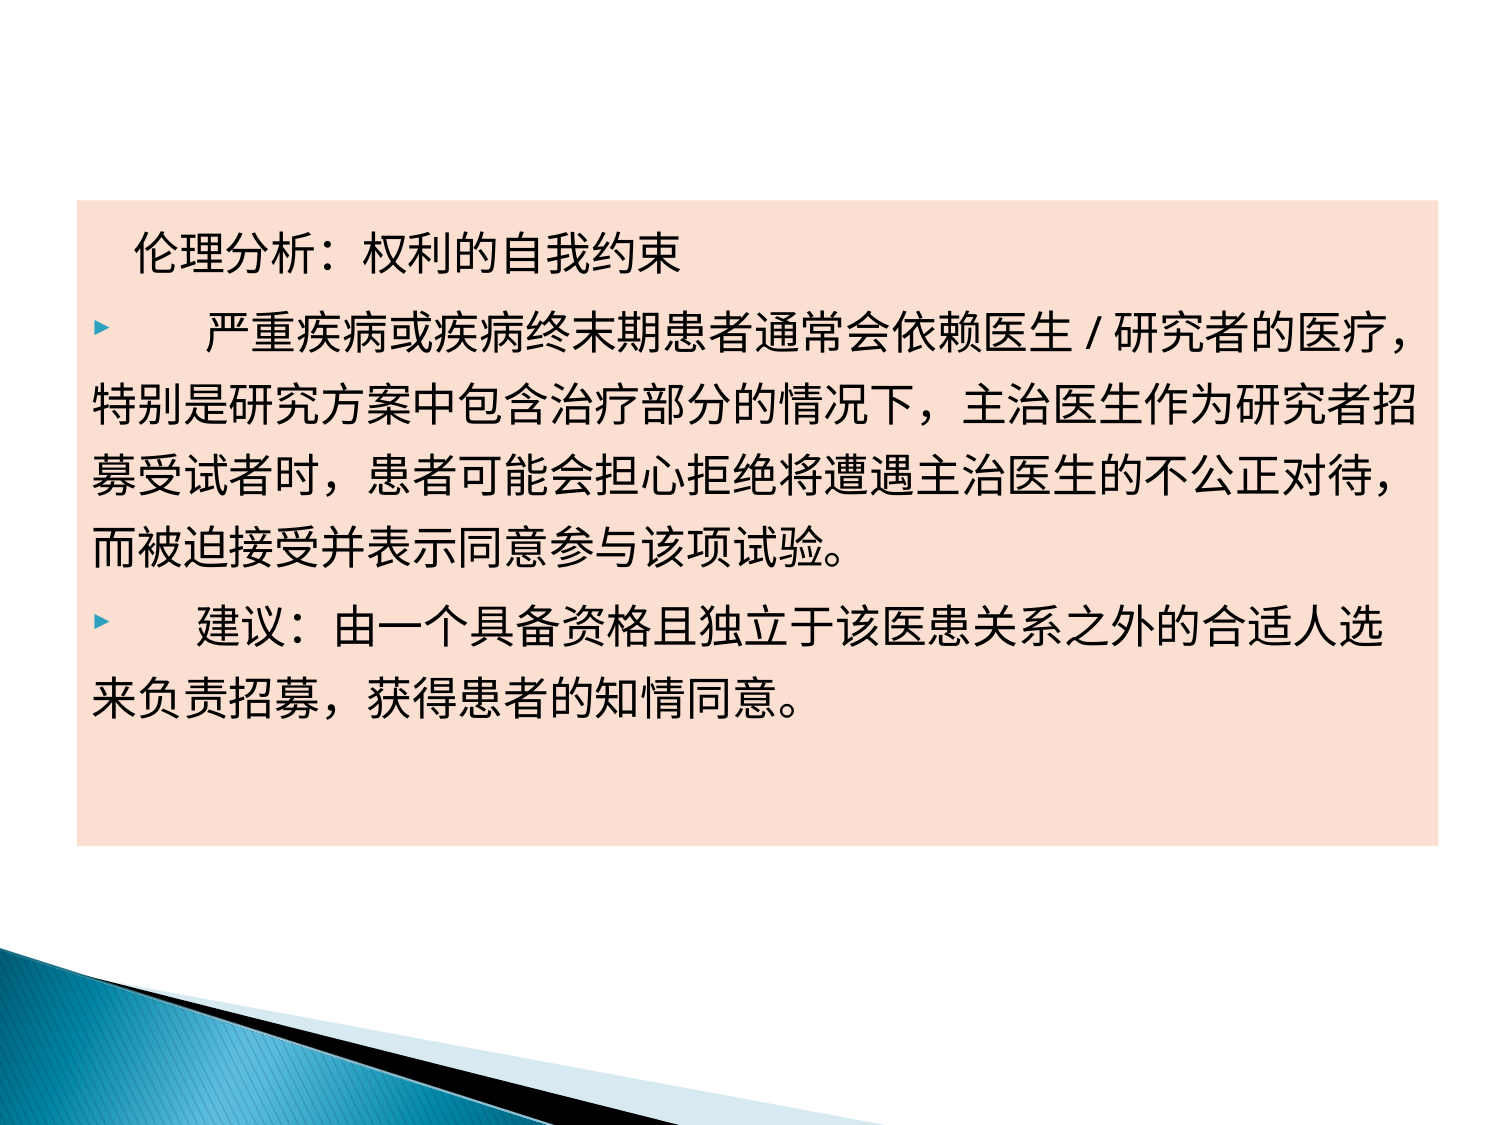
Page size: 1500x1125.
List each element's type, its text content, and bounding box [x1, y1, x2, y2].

picture [0, 946, 559, 1125]
list 伦理分析：权利的自我约束 严重疾病或疾病终末期患者通常会依赖医生/研究者的医疗，特别是研究方案中包含治疗部分的情况下，主治医生作为研究者招募受试者时，患者可能会担心拒绝将遭遇主治医生的不公正对待，而被迫接受并表示同意参与该项试验。 建议：由一个具备资格且独立于该医患关系之外的合适人选来负责招募，获得患者的知情同意。 [76, 200, 1439, 847]
